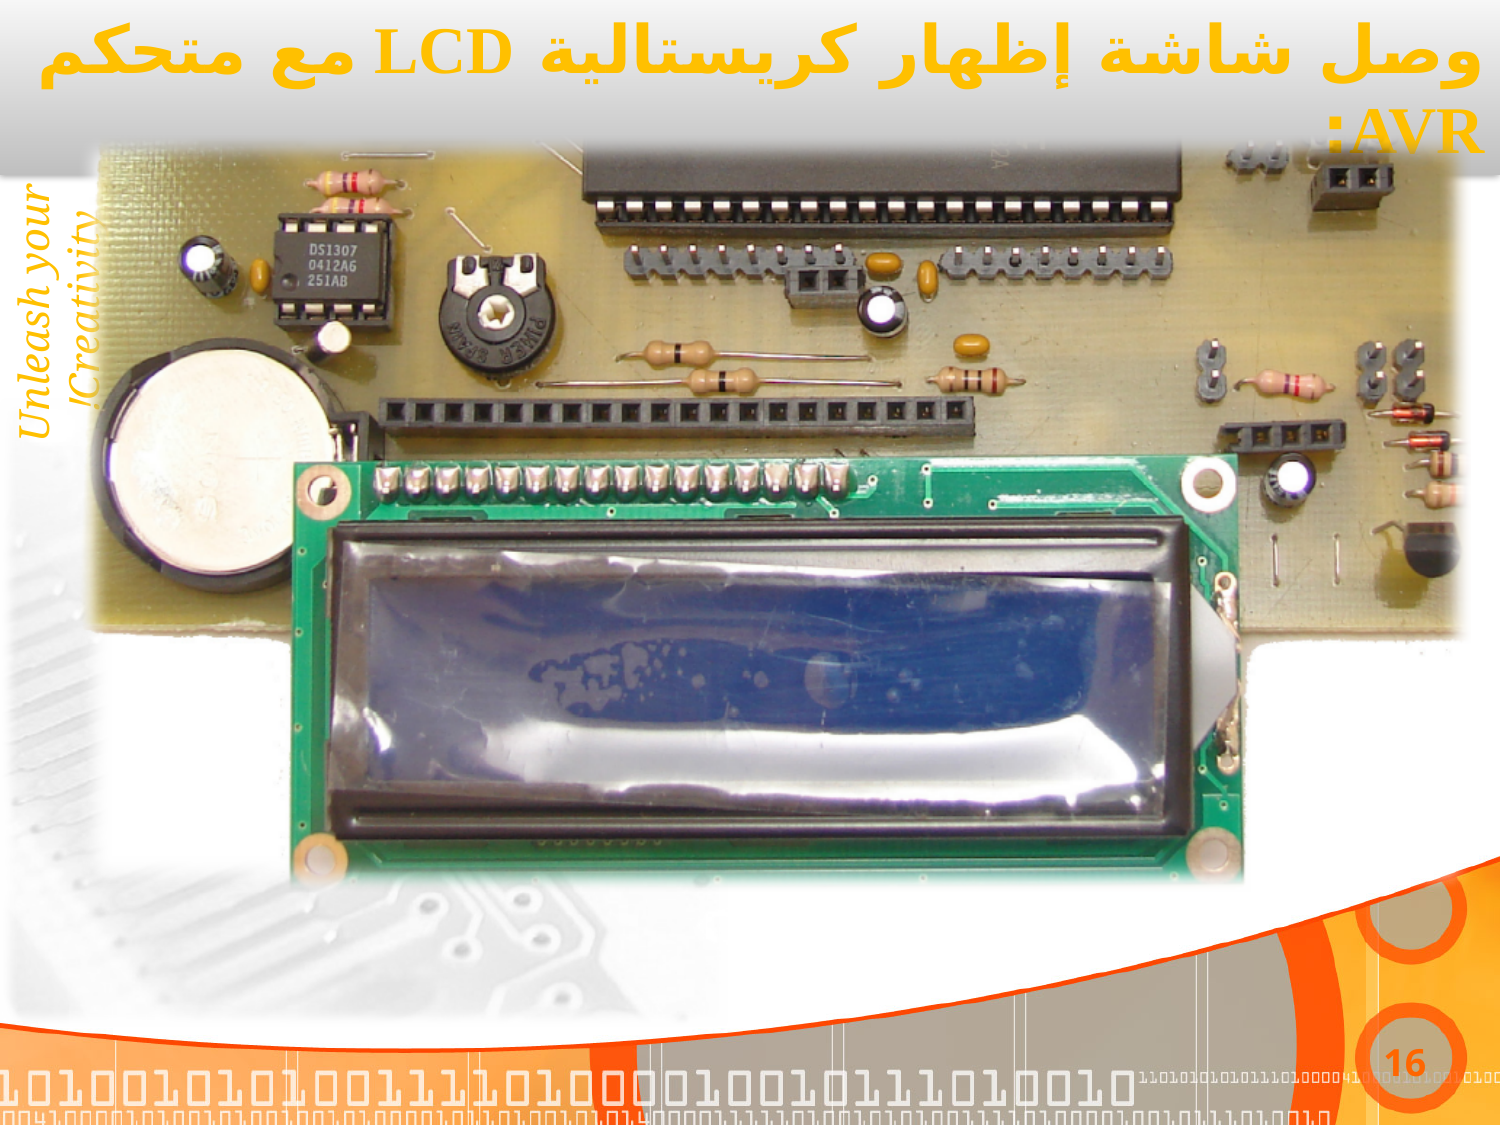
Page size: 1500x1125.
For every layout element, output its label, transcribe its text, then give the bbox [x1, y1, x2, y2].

text_box وصل شاشة إظهار كريستالية LCD مع متحكم AVR: [0, 0, 1500, 175]
picture [0, 134, 1500, 1125]
slide_number 16 [1358, 1031, 1442, 1091]
text_box Unleash your Creativity! [0, 125, 59, 396]
